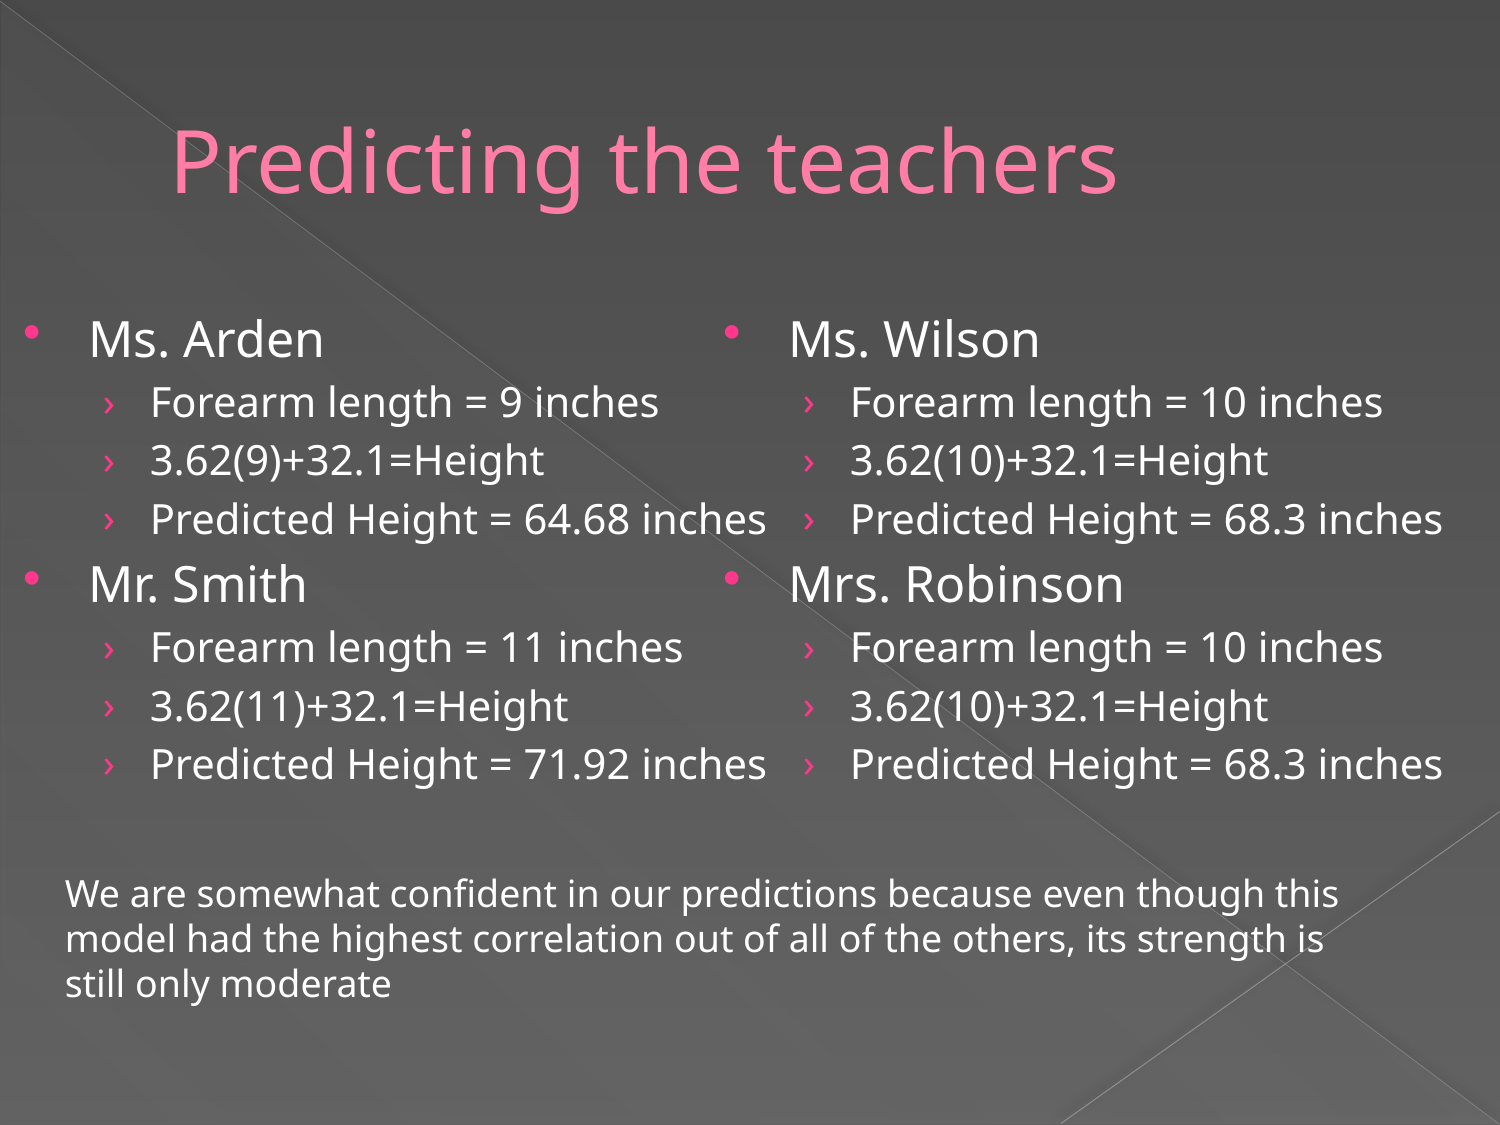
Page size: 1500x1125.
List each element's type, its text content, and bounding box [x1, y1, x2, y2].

list Ms. Arden Forearm length = 9 inches 3.62(9)+32.1=Height Predicted Height = 64.68 inches Mr. Smith Forearm length = 11 inches 3.62(11)+32.1=Height Predicted Height = 71.92 inches [0, 299, 699, 1050]
text_box Ms. Wilson Forearm length = 10 inches 3.62(10)+32.1=Height Predicted Height = 68.3 inches Mrs. Robinson Forearm length = 10 inches 3.62(10)+32.1=Height Predicted Height = 68.3 inches [699, 299, 1500, 1050]
text_box We are somewhat confident in our predictions because even though this model had the highest correlation out of all of the others, its strength is still only moderate [49, 862, 1400, 1013]
title Predicting the teachers [75, 43, 1425, 274]
